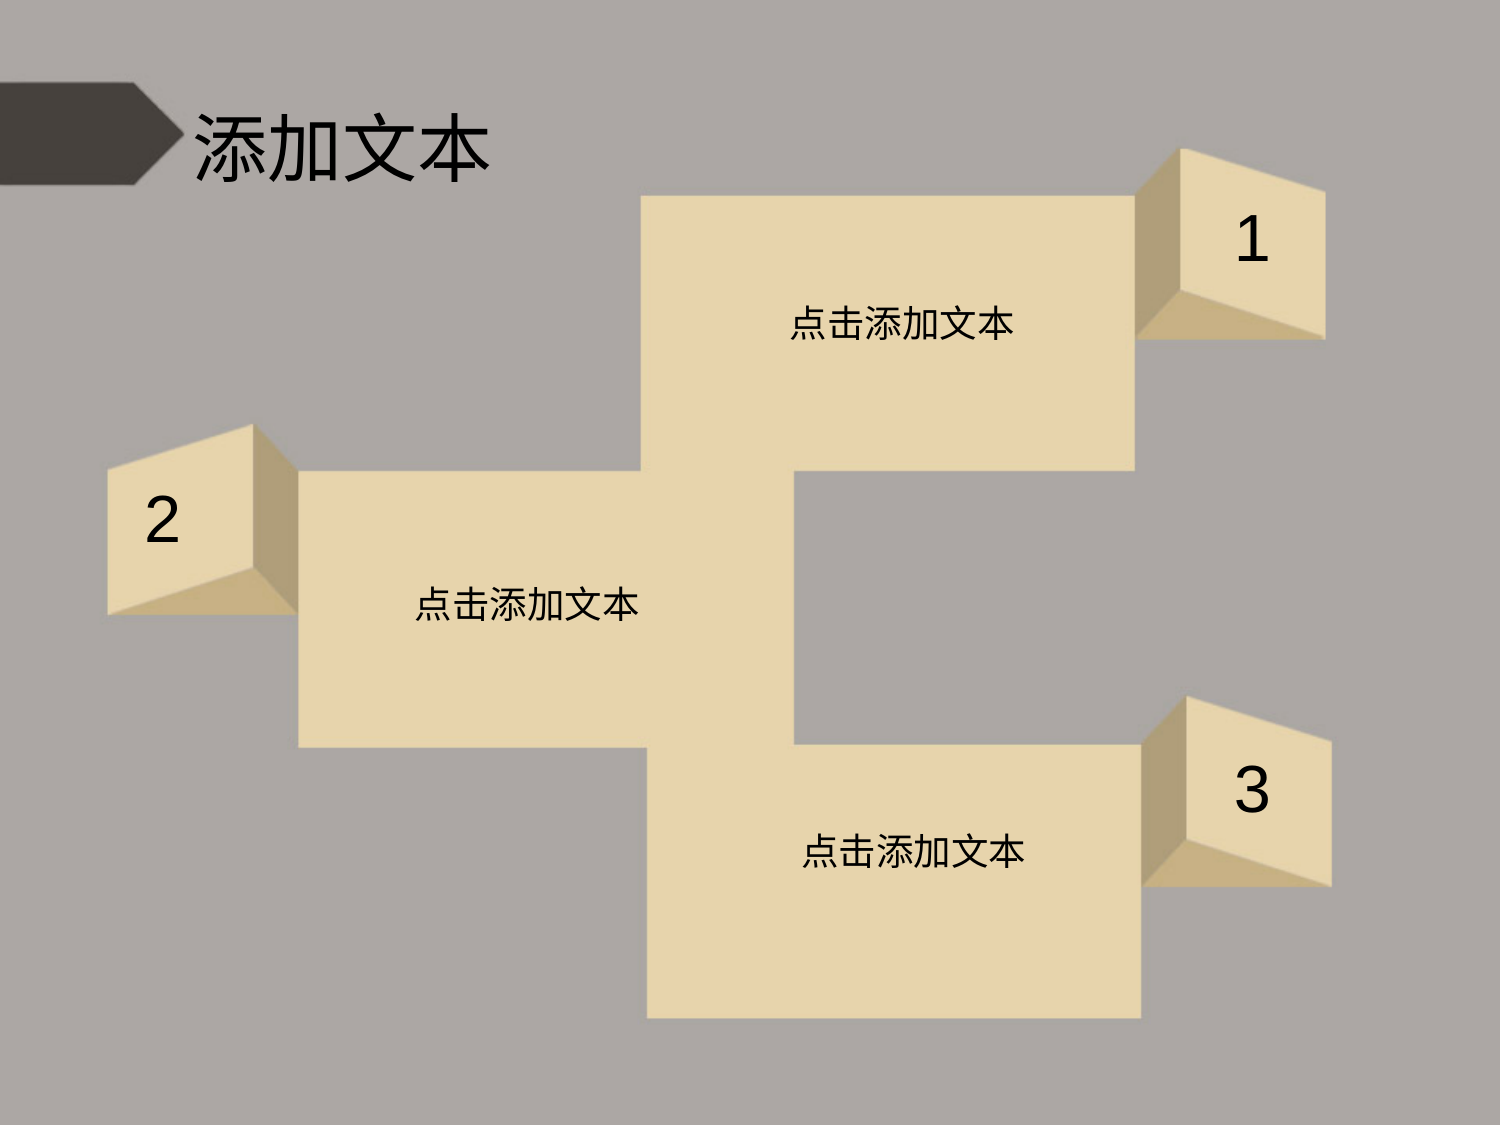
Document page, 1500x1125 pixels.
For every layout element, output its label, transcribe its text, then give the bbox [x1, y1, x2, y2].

text_box 添加文本 [177, 93, 508, 199]
text_box 2 [129, 468, 197, 564]
text_box 点击添加文本 [399, 574, 655, 634]
text_box 点击添加文本 [774, 292, 1030, 353]
text_box 3 [1219, 738, 1286, 833]
picture [0, 0, 1500, 1125]
text_box 1 [1219, 187, 1286, 283]
text_box 点击添加文本 [786, 820, 1042, 880]
